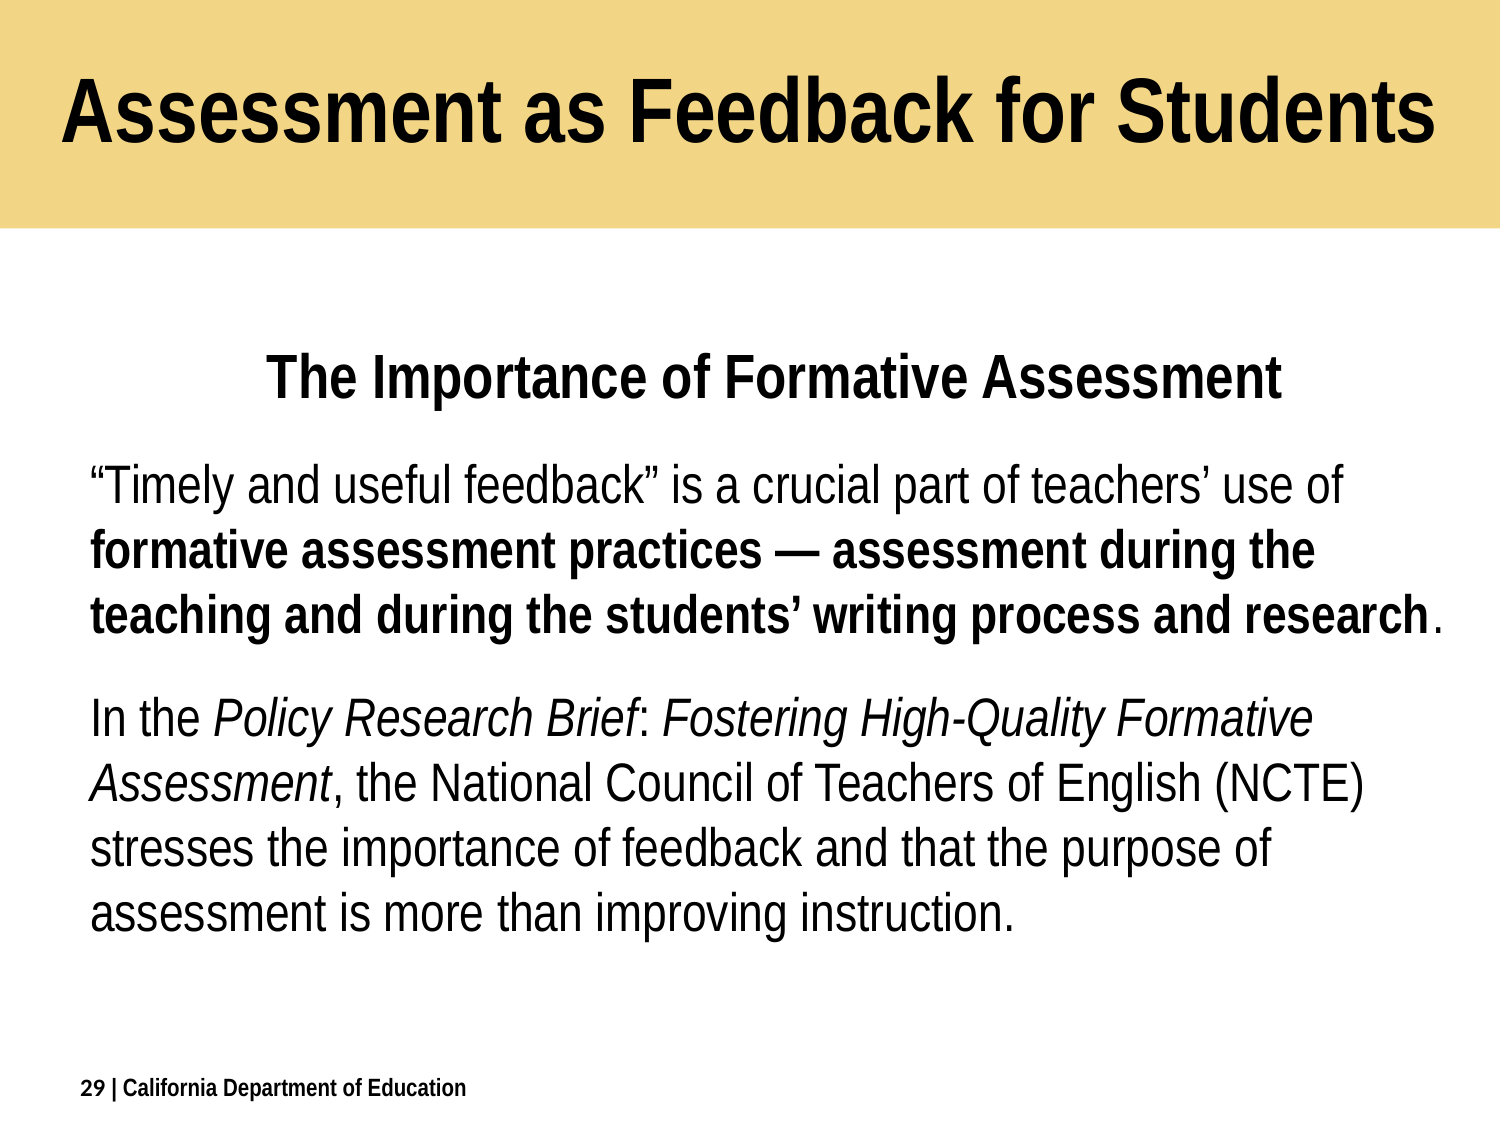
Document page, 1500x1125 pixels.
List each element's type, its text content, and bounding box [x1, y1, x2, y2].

list The Importance of Formative Assessment “Timely and useful feedback” is a crucial part of teachers’ use of formative assessment practices — assessment during the teaching and during the students’ writing process and research. In the Policy Research Brief: Fostering High-Quality Formative Assessment, the National Council of Teachers of English (NCTE) stresses the importance of feedback and that the purpose of assessment is more than improving instruction. [75, 233, 1476, 1040]
footer | California Department of Education [96, 1064, 699, 1124]
slide_number 29 [55, 1064, 96, 1124]
title Assessment as Feedback for Students [0, 11, 1500, 200]
